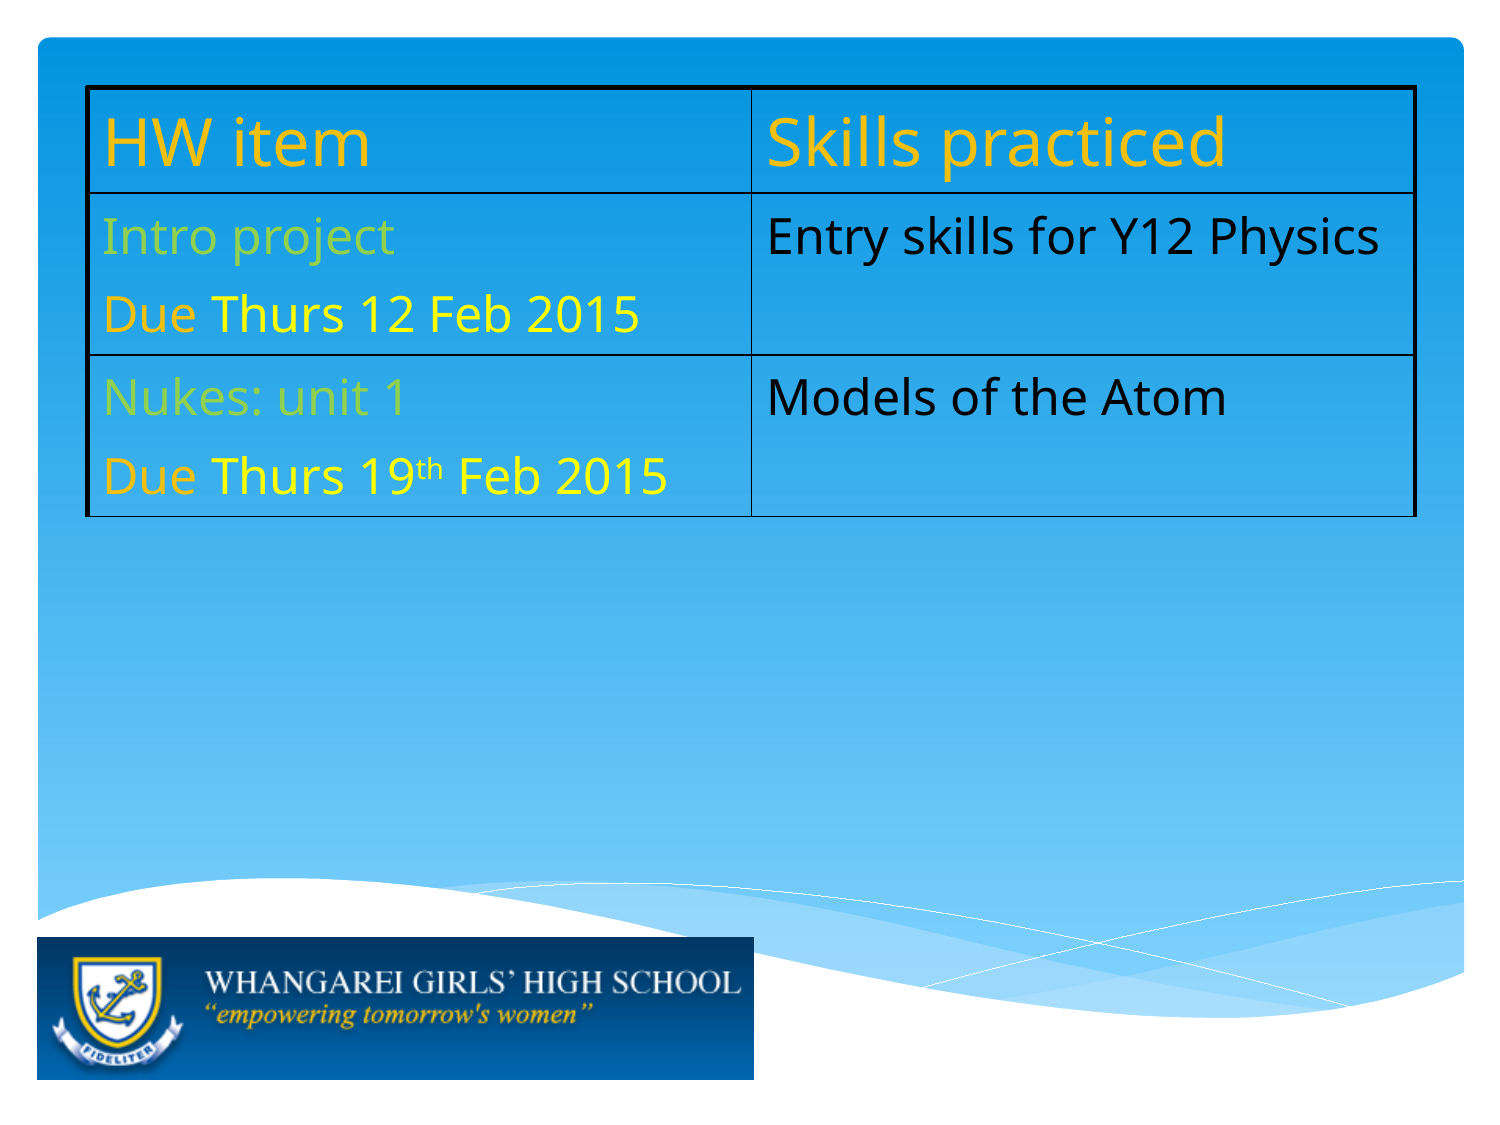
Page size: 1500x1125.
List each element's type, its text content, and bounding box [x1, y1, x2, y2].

table_cell Entry skills for Y12 Physics [752, 194, 1413, 354]
table_cell Models of the Atom [752, 356, 1413, 516]
table_header HW item [90, 90, 751, 192]
picture [37, 937, 754, 1080]
table_cell Intro project Due Thurs 12 Feb 2015 [90, 194, 751, 354]
table_cell Nukes: unit 1 Due Thurs 19th Feb 2015 [90, 356, 751, 516]
table_header Skills practiced [752, 90, 1413, 192]
